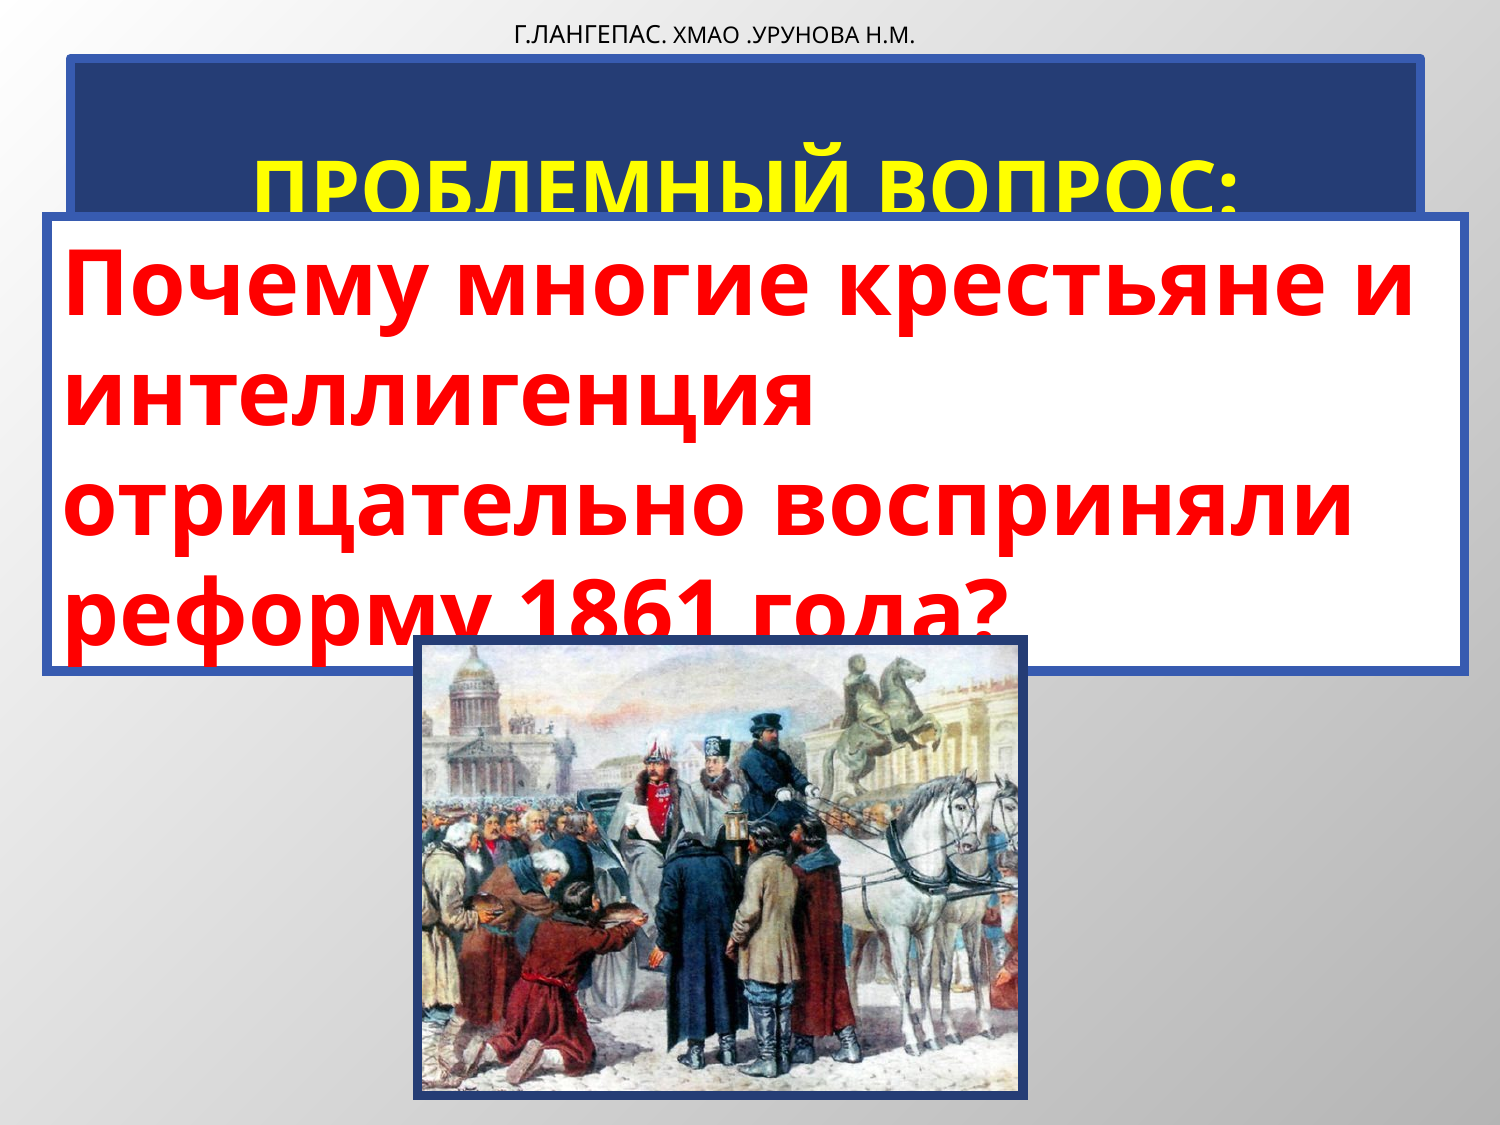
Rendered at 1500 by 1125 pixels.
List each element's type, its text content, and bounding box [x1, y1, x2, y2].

picture [421, 644, 1019, 1092]
text_box Почему многие крестьяне и интеллигенция отрицательно восприняли реформу 1861 года? [46, 216, 1465, 671]
text_box Г.Лангепас. ХМАО .Урунова Н.М. [457, 23, 973, 49]
text_box Проблемный вопрос: [70, 58, 1421, 216]
